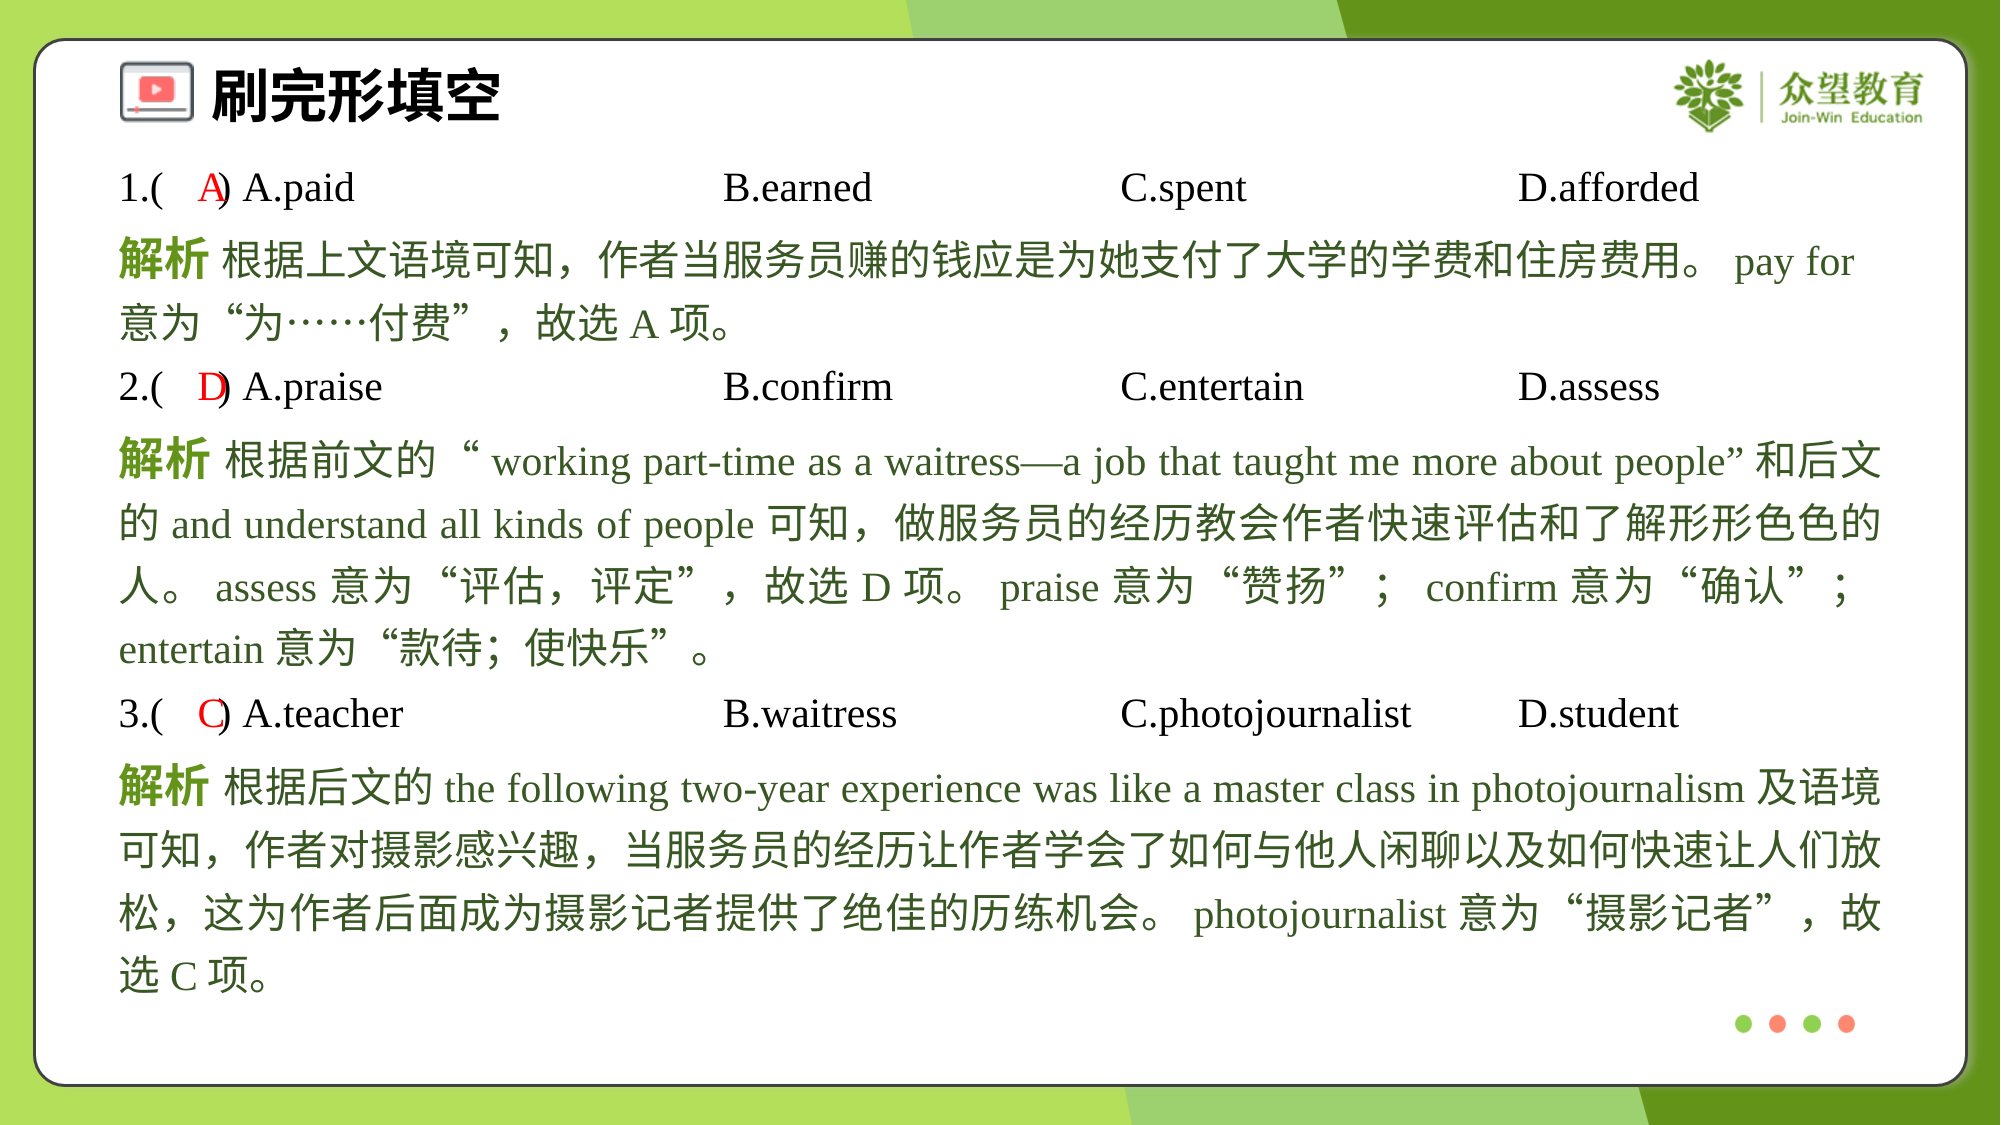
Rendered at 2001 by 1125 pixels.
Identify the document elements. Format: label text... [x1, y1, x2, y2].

text_box 3.( ) A.teacher B.waitress C.photojournalist D.student [231, 673, 1883, 731]
text_box 解析 根据后文的the following two-year experience was like a master class in photojournalism及语境可知，作者对摄影感兴趣，当服务员的经历让作者学会了如何与他人闲聊以及如何快速让人们放松，这为作者后面成为摄影记者提供了绝佳的历练机会。photojournalist意为“摄影记者”，故选C项。 [118, 742, 1883, 995]
text_box 1.( ) A.paid B.earned C.spent D.afforded [233, 146, 1883, 204]
text_box C [192, 673, 231, 731]
text_box 解析 根据上文语境可知，作者当服务员赚的钱应是为她支付了大学的学费和住房费用。pay for意为“为……付费”，故选A项。 [118, 215, 1883, 342]
text_box 1.( ) A.paid B.earned C.spent D.afforded [118, 146, 192, 204]
text_box 解析 根据前文的“working part-time as a waitress—a job that taught me more about people”和后文的and understand all kinds of people可知，做服务员的经历教会作者快速评估和了解形形色色的人。assess意为“评估，评定”，故选D项。praise意为“赞扬”；confirm意为“确认”；entertain意为“款待；使快乐”。 [118, 415, 1883, 668]
text_box 3.( ) A.teacher B.waitress C.photojournalist D.student [118, 673, 192, 731]
text_box D [192, 346, 233, 404]
text_box 2.( ) A.praise B.confirm C.entertain D.assess [118, 346, 192, 404]
text_box 2.( ) A.praise B.confirm C.entertain D.assess [233, 346, 1883, 404]
picture [0, 0, 2000, 1125]
text_box A [192, 146, 233, 205]
